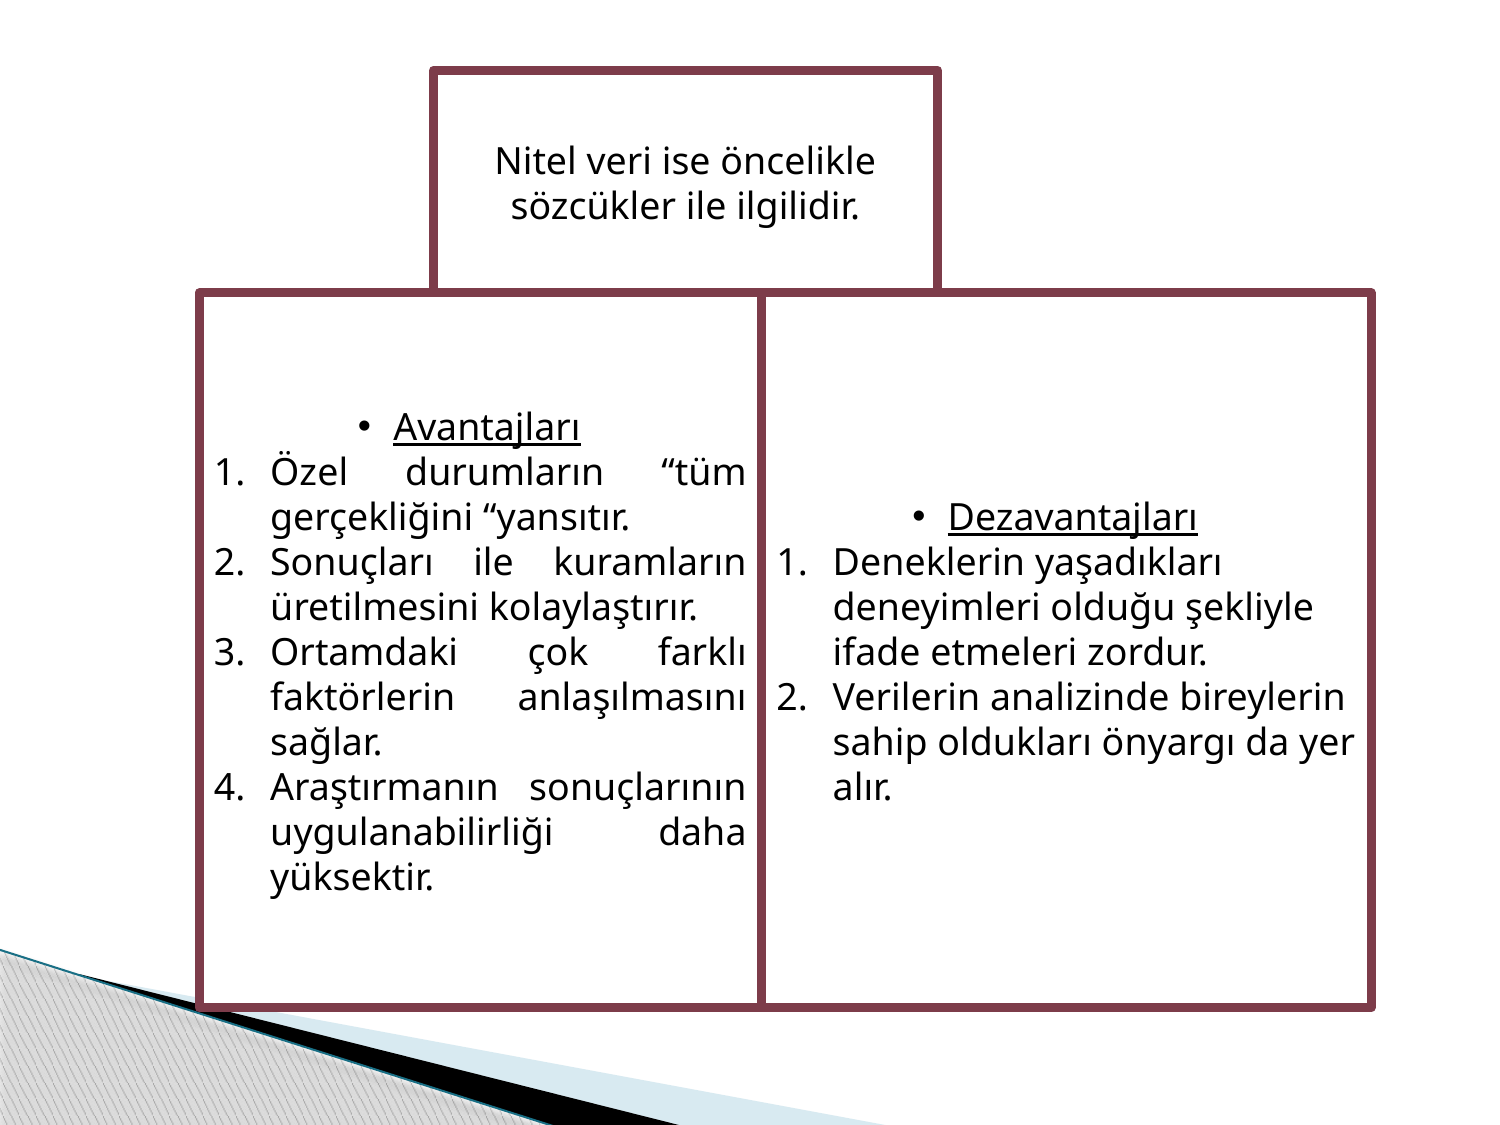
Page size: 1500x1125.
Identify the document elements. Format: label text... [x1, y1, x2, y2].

text_box Nitel veri ise öncelikle sözcükler ile ilgilidir. [429, 66, 942, 288]
text_box Avantajları Özel durumların “tüm gerçekliğini “yansıtır. Sonuçları ile kuramların üretilmesini kolaylaştırır. Ortamdaki çok farklı faktörlerin anlaşılmasını sağlar. Araştırmanın sonuçlarının uygulanabilirliği daha yüksektir. [195, 288, 759, 1012]
text_box Dezavantajları Deneklerin yaşadıkları deneyimleri olduğu şekliyle ifade etmeleri zordur. Verilerin analizinde bireylerin sahip oldukları önyargı da yer alır. [757, 288, 1376, 1012]
